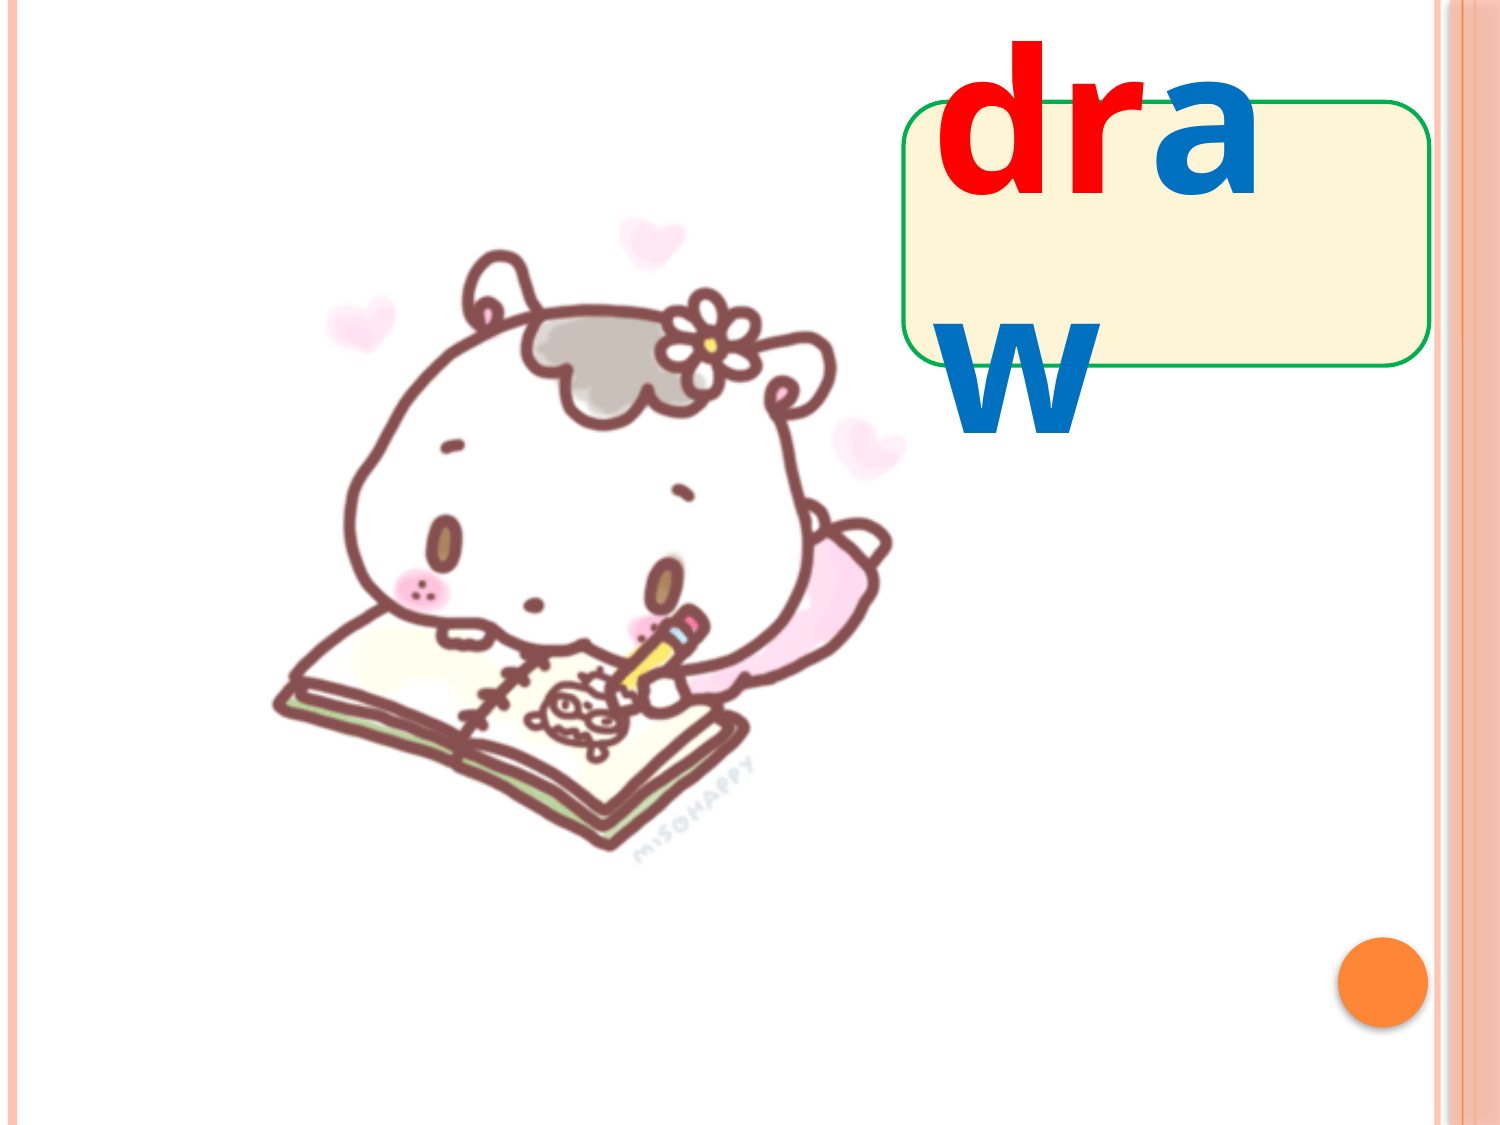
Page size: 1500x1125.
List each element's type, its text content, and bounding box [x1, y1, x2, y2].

picture [158, 148, 1029, 930]
text_box draw [901, 99, 1432, 368]
